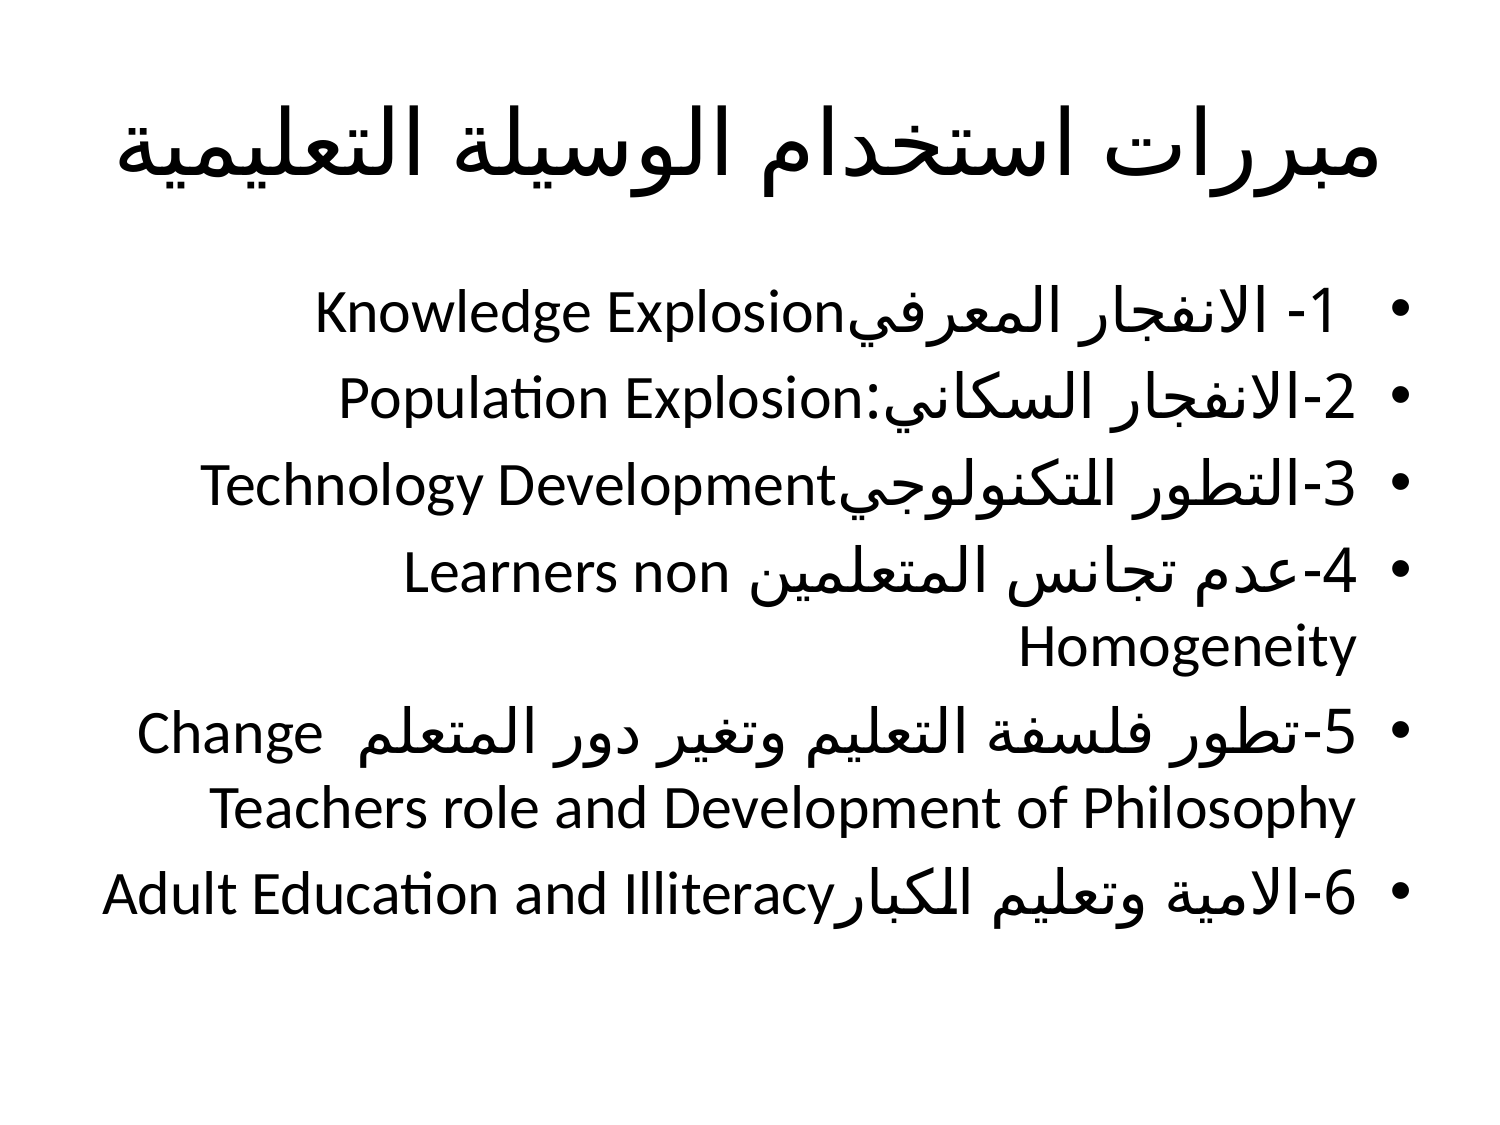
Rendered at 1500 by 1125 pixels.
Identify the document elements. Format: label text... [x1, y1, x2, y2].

title مبررات استخدام الوسيلة التعليمية [75, 45, 1425, 233]
list 1- الانفجار المعرفيKnowledge Explosion 2-الانفجار السكاني:Population Explosion 3-التطور التكنولوجيTechnology Development 4-عدم تجانس المتعلمين Learners non Homogeneity 5-تطور فلسفة التعليم وتغير دور المتعلم Change Teachers role and Development of Philosophy 6-الامية وتعليم الكبارAdult Education and Illiteracy [75, 262, 1425, 1005]
